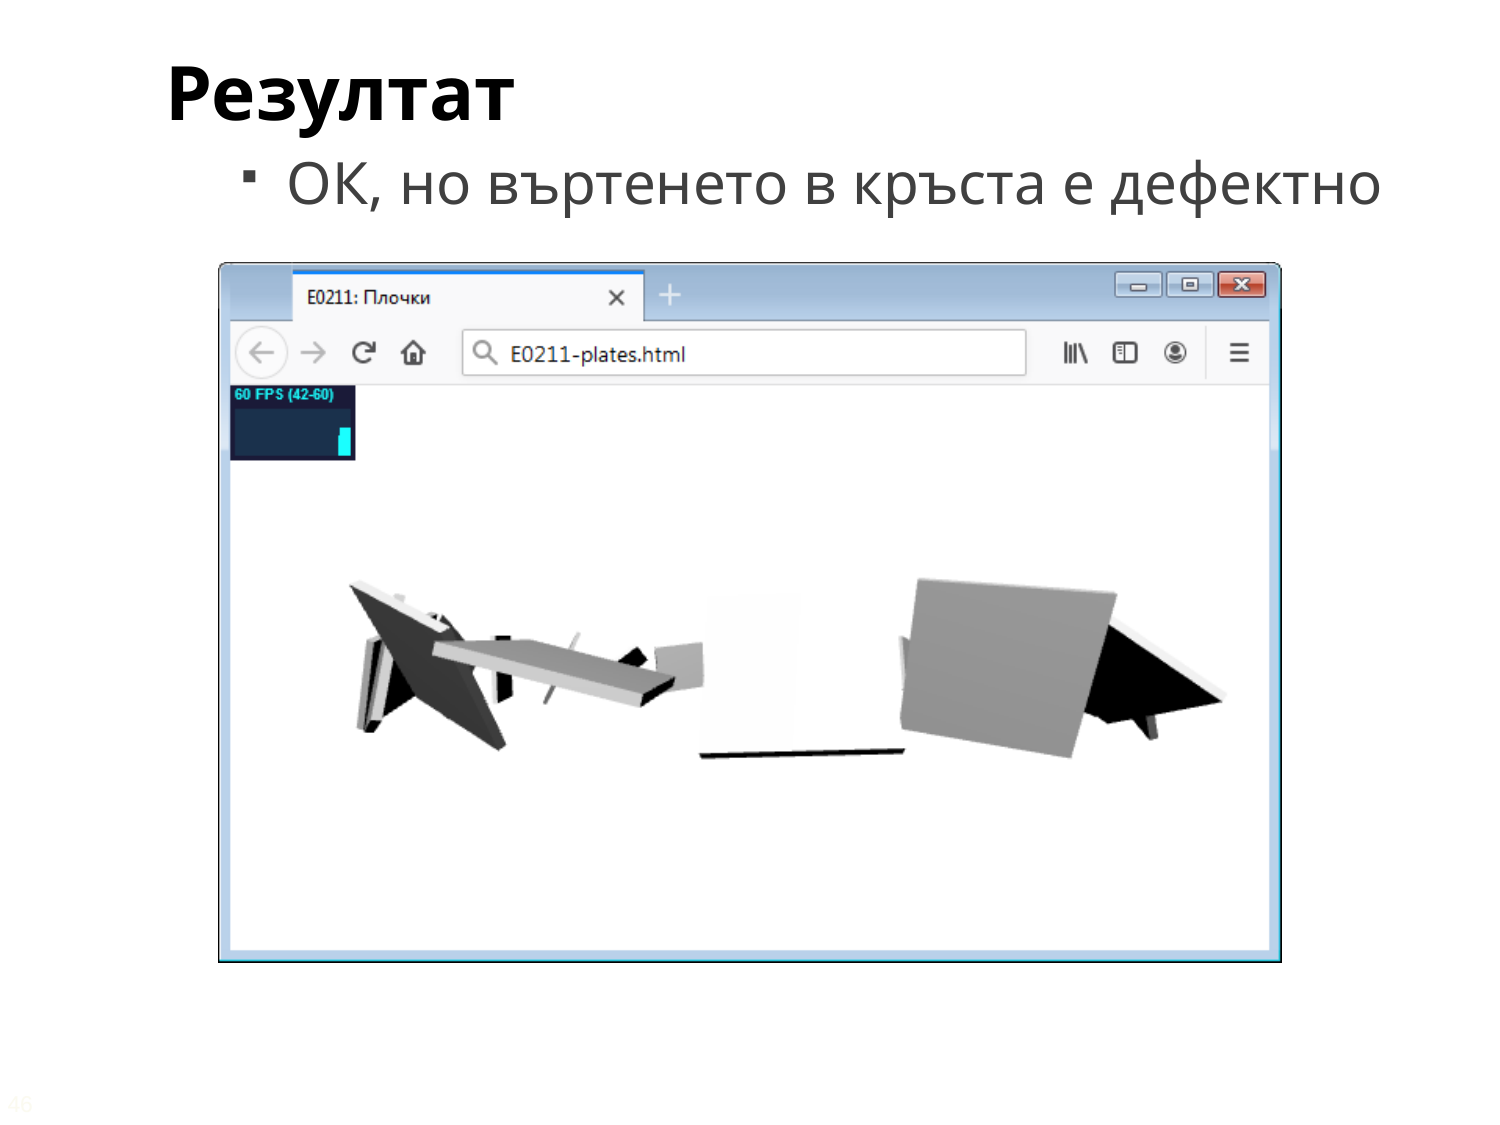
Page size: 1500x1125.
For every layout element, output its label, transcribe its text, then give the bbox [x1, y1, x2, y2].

picture [218, 262, 1282, 963]
list Резултат ОК, но въртенето в кръста е дефектно [150, 37, 1488, 1113]
